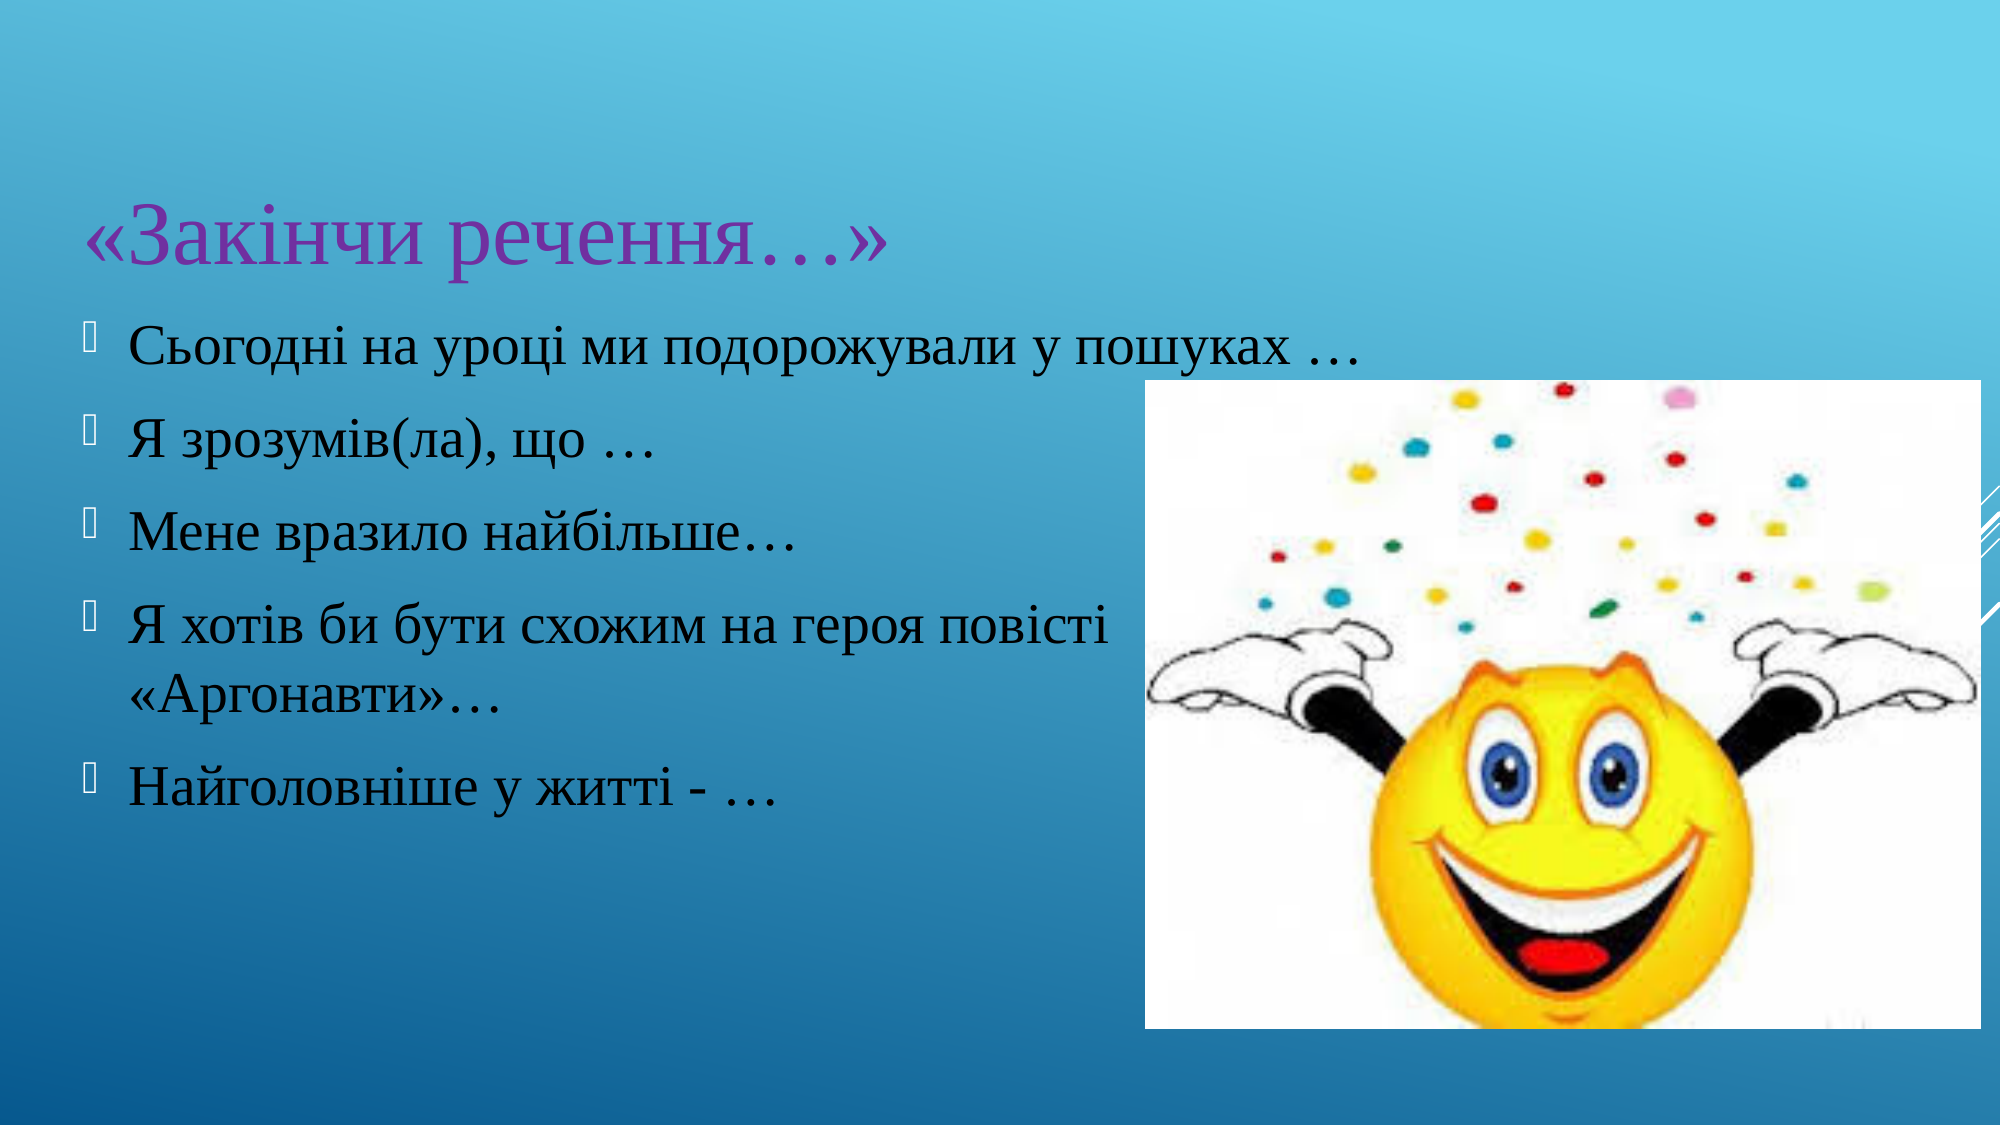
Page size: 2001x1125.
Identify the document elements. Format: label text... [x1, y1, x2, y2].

list «Закінчи речення…» Сьогодні на уроці ми подорожували у пошуках … Я зрозумів(ла), що … Мене вразило найбільше… Я хотів би бути схожим на героя повісті «Аргонавти»… Найголовніше у житті - … [67, 166, 1468, 827]
picture [1144, 380, 1981, 1030]
